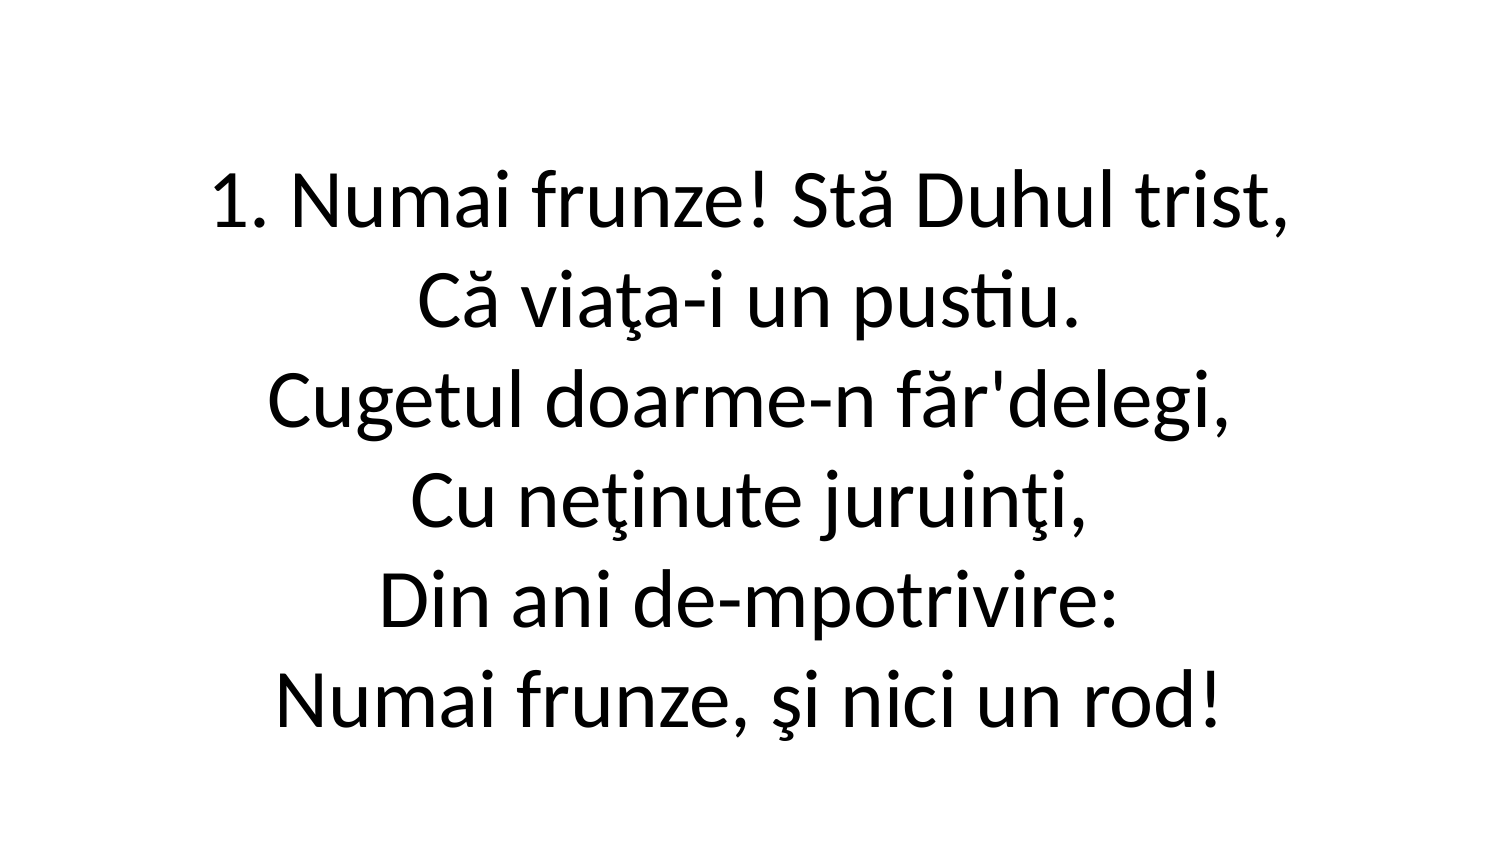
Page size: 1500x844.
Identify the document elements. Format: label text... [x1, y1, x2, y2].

text_box 1. Numai frunze! Stă Duhul trist, Că viaţa-i un pustiu. Cugetul doarme-n făr'delegi, Cu neţinute juruinţi, Din ani de-mpotrivire: Numai frunze, şi nici un rod! [192, 92, 1308, 752]
